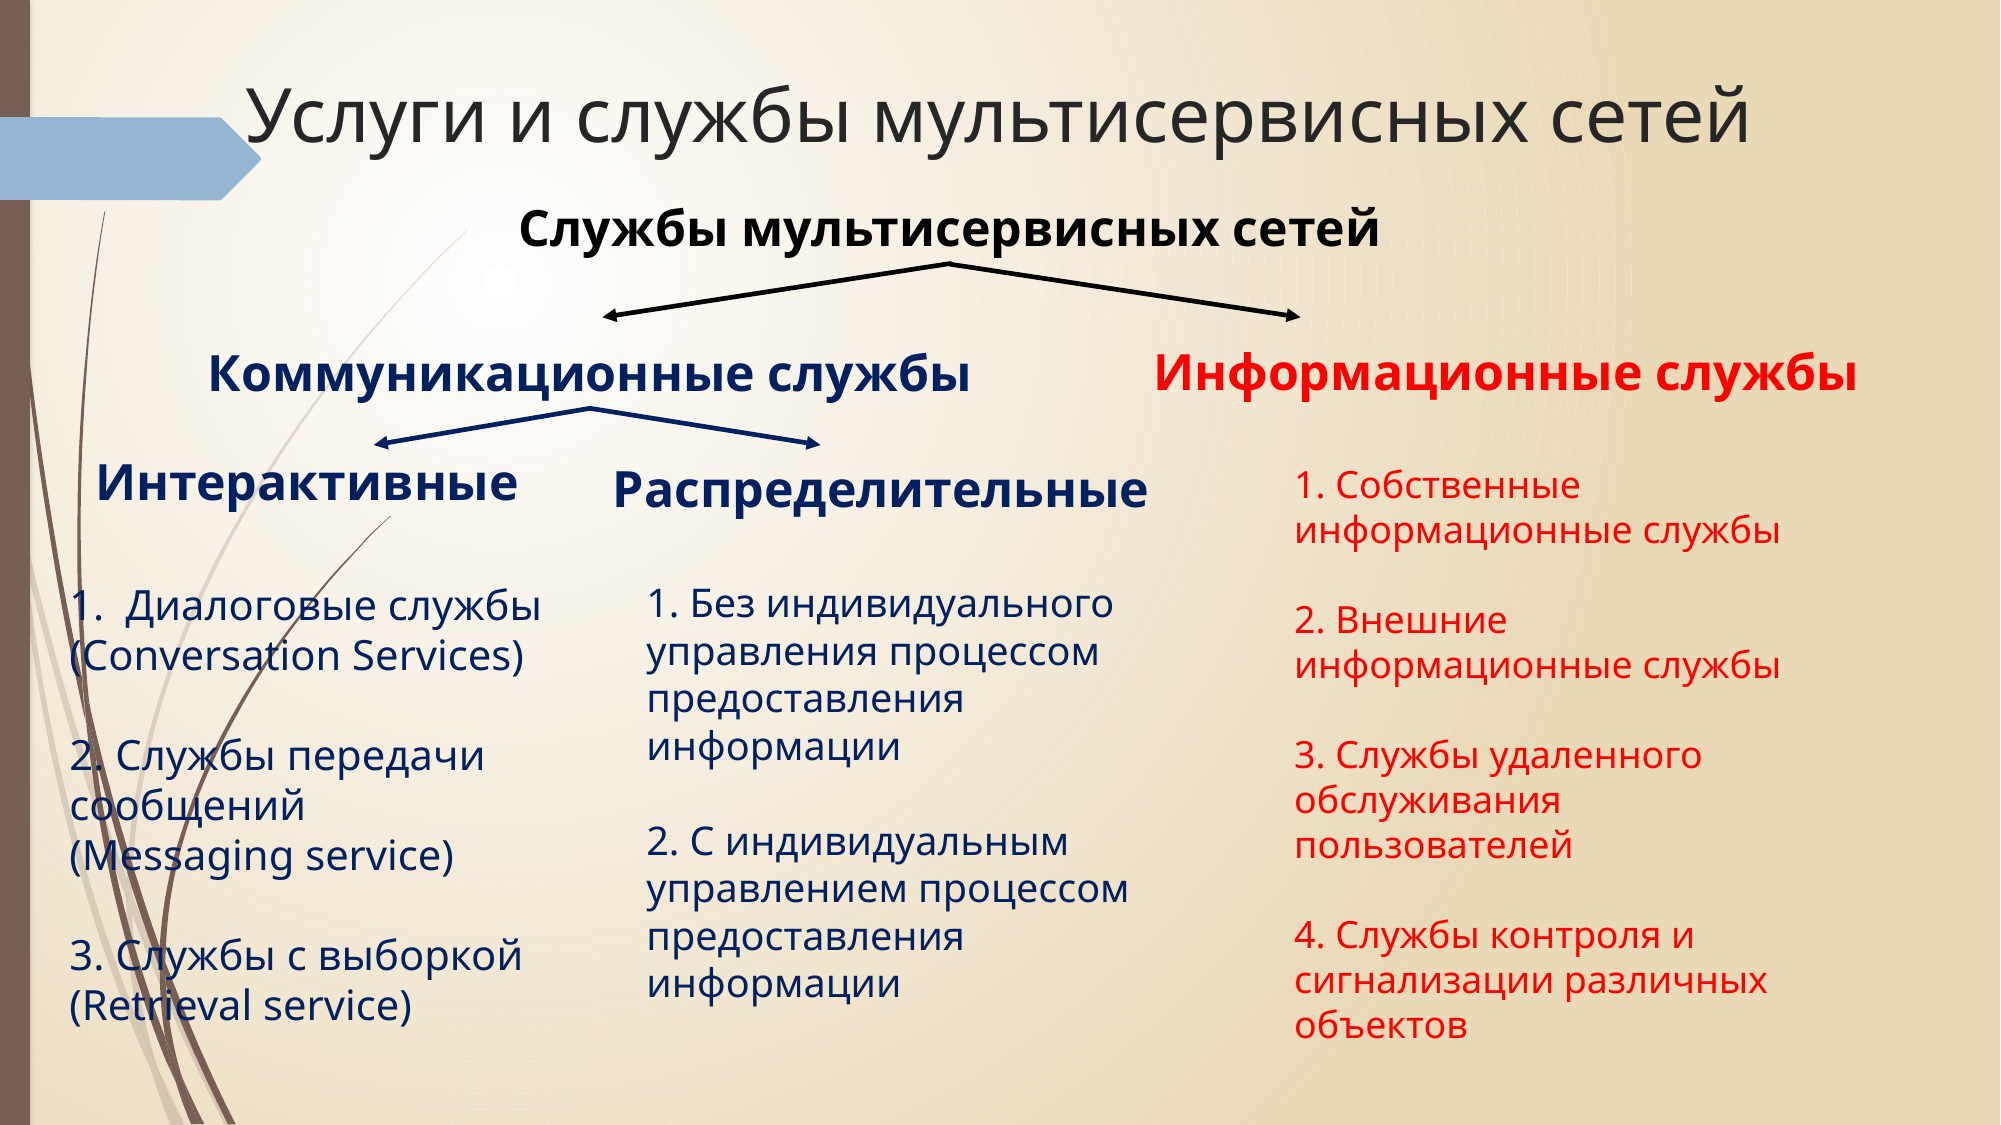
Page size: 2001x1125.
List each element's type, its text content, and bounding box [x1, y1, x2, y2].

text_box 1. Собственные информационные службы 2. Внешние информационные службы 3. Службы удаленного обслуживания пользователей 4. Службы контроля и сигнализации различных объектов [1279, 453, 1857, 1053]
text_box Распределительные [597, 450, 1165, 526]
text_box Интерактивные [80, 443, 535, 519]
text_box Диалоговые службы (Conversation Services) 2. Службы передачи сообщений (Messaging service) 3. Службы с выборкой (Retrieval service) [54, 571, 632, 1037]
title Услуги и службы мультисервисных сетей [187, 60, 1813, 168]
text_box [949, 264, 1301, 318]
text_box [373, 409, 591, 446]
text_box 1. Без индивидуального управления процессом предоставления информации 2. С индивидуальным управлением процессом предоставления информации [631, 571, 1209, 1014]
text_box Службы мультисервисных сетей [504, 188, 1397, 264]
text_box Информационные службы [1138, 332, 1875, 408]
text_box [591, 409, 821, 446]
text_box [602, 264, 949, 318]
text_box Коммуникационные службы [193, 333, 987, 409]
